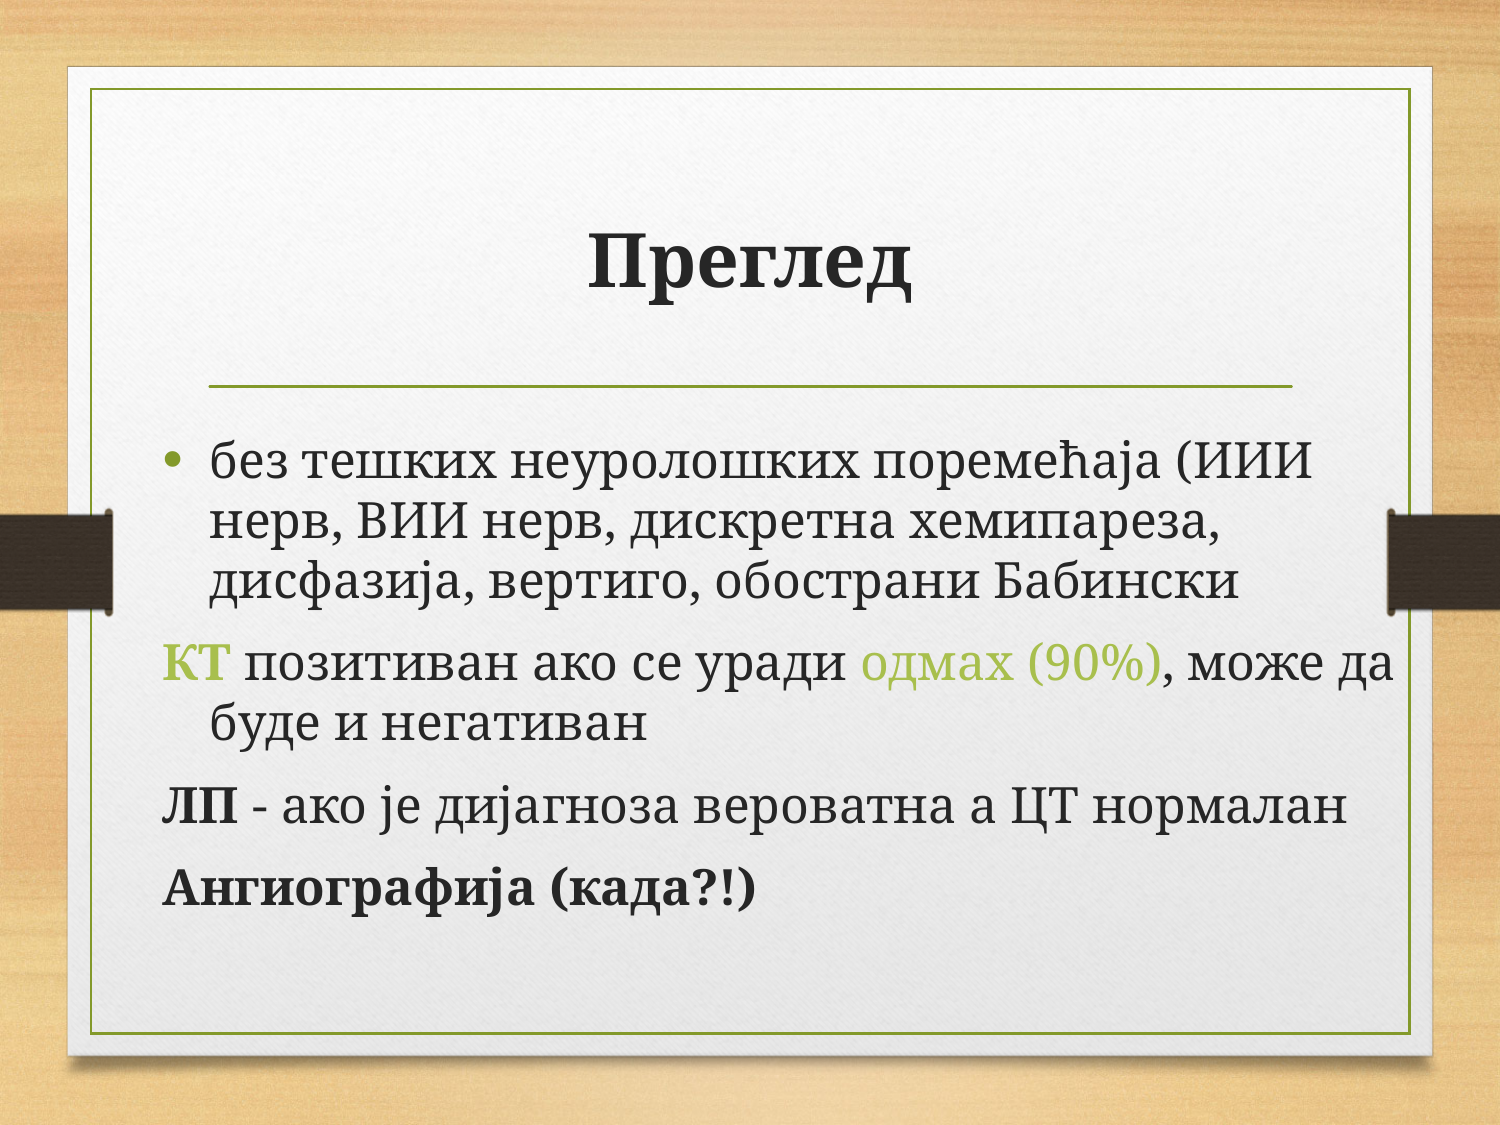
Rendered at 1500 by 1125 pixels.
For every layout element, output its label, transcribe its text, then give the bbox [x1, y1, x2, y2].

list без тешких неуролошких поремећаја (ИИИ нерв, ВИИ нерв, дискретна хемипареза, дисфазија, вертиго, обострани Бабински КТ позитиван ако се уради одмах (90%), може да буде и негативан ЛП - ако је дијагноза вероватна а ЦТ нормалан Ангиографија (када?!) [147, 420, 1423, 953]
picture [0, 0, 1500, 1125]
title Преглед [192, 150, 1309, 364]
